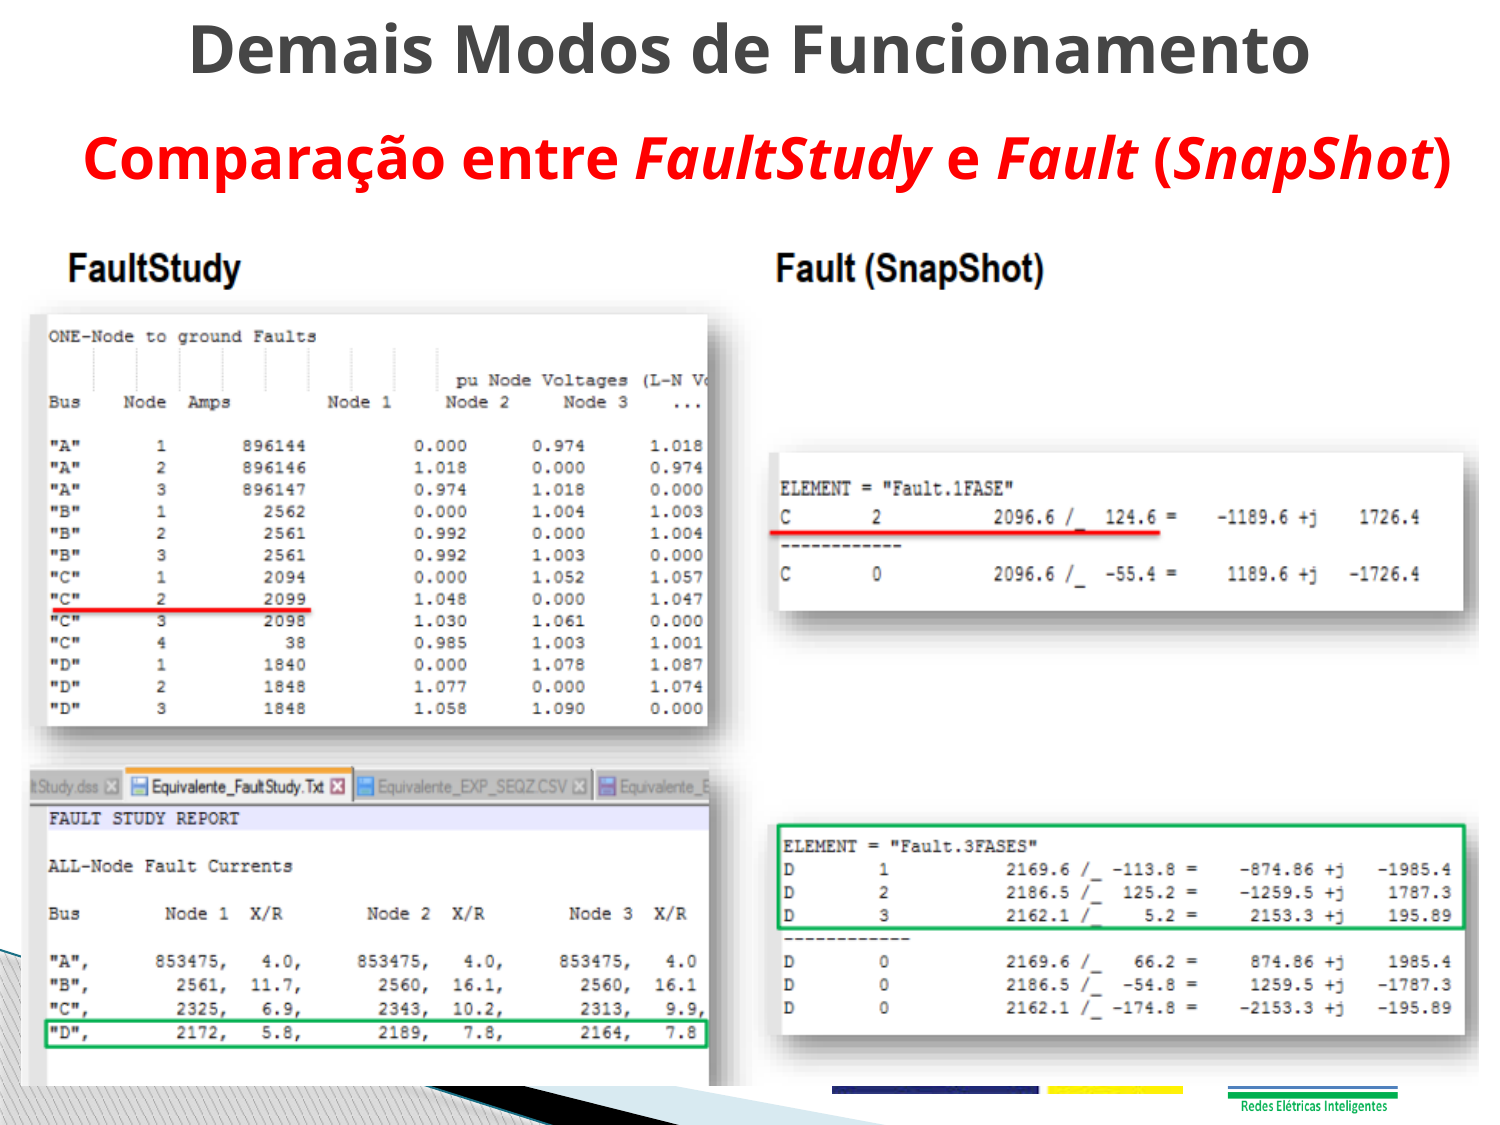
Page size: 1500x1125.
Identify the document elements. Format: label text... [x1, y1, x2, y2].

text_box Comparação entre FaultStudy e Fault (SnapShot) [17, 114, 1500, 199]
picture [20, 226, 1479, 1114]
text_box Demais Modos de Funcionamento [0, 0, 1500, 114]
